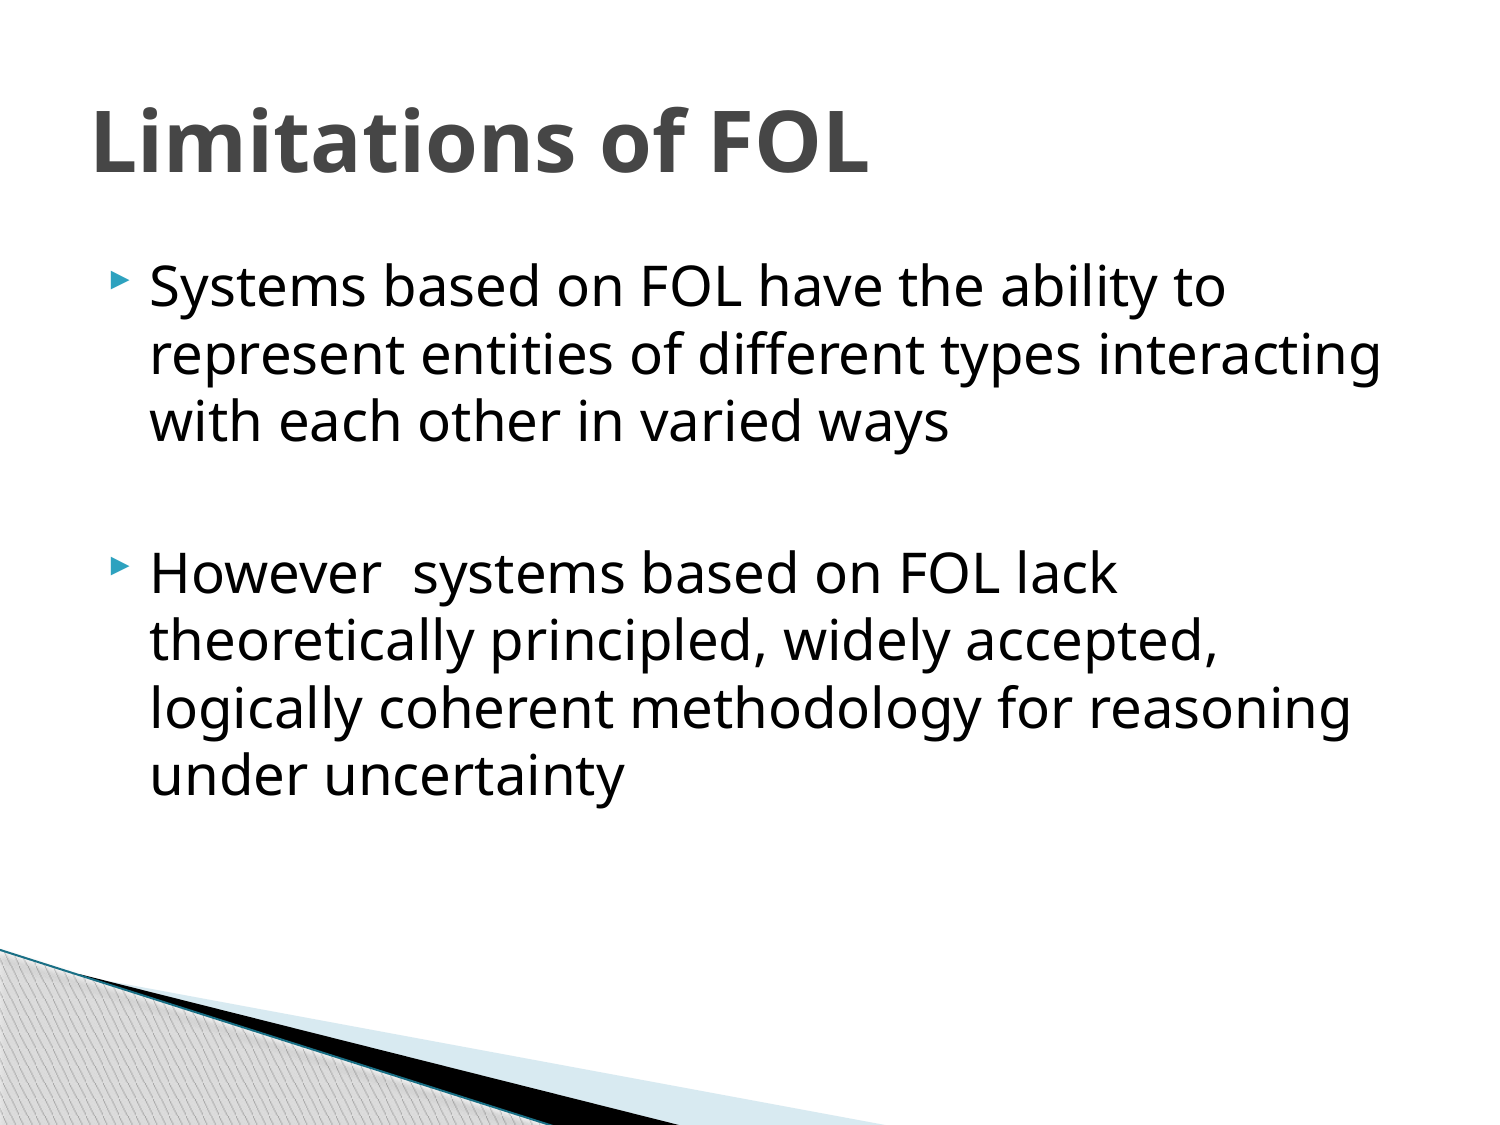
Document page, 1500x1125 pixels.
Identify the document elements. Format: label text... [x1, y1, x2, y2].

list Systems based on FOL have the ability to represent entities of different types interacting with each other in varied ways However systems based on FOL lack theoretically principled, widely accepted, logically coherent methodology for reasoning under uncertainty [75, 243, 1425, 986]
title Limitations of FOL [75, 45, 1425, 233]
